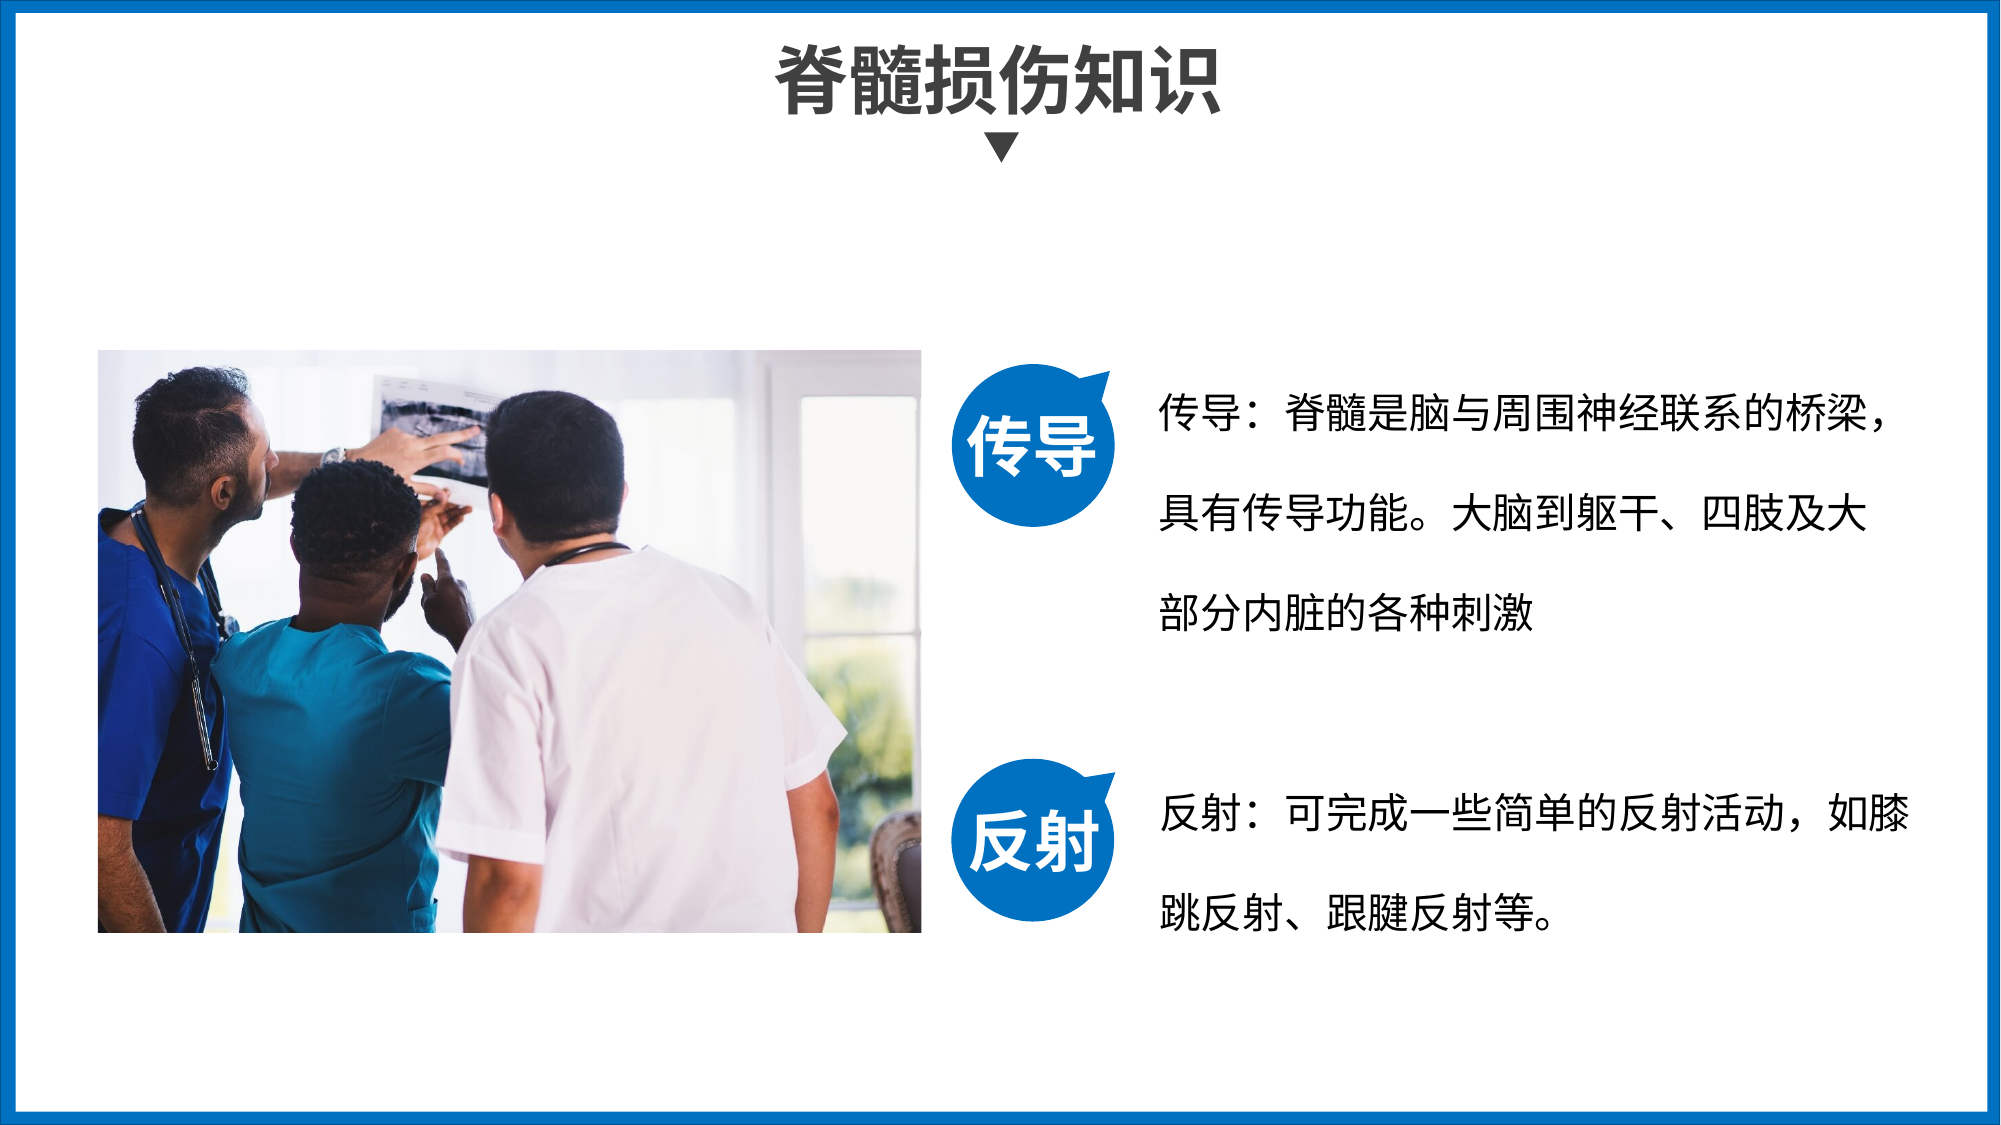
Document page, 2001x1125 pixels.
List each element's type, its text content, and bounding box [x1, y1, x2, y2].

text_box [951, 758, 1116, 922]
text_box 反射 [981, 809, 1088, 870]
text_box 传导 [980, 414, 1086, 476]
text_box [951, 364, 1115, 527]
text_box 传导：脊髓是脑与周围神经联系的桥梁，具有传导功能。大脑到躯干、四肢及大部分内脏的各种刺激 [1144, 328, 1887, 644]
text_box 反射：可完成一些简单的反射活动，如膝跳反射、跟腱反射等。 [1144, 729, 1943, 945]
picture [97, 349, 922, 934]
